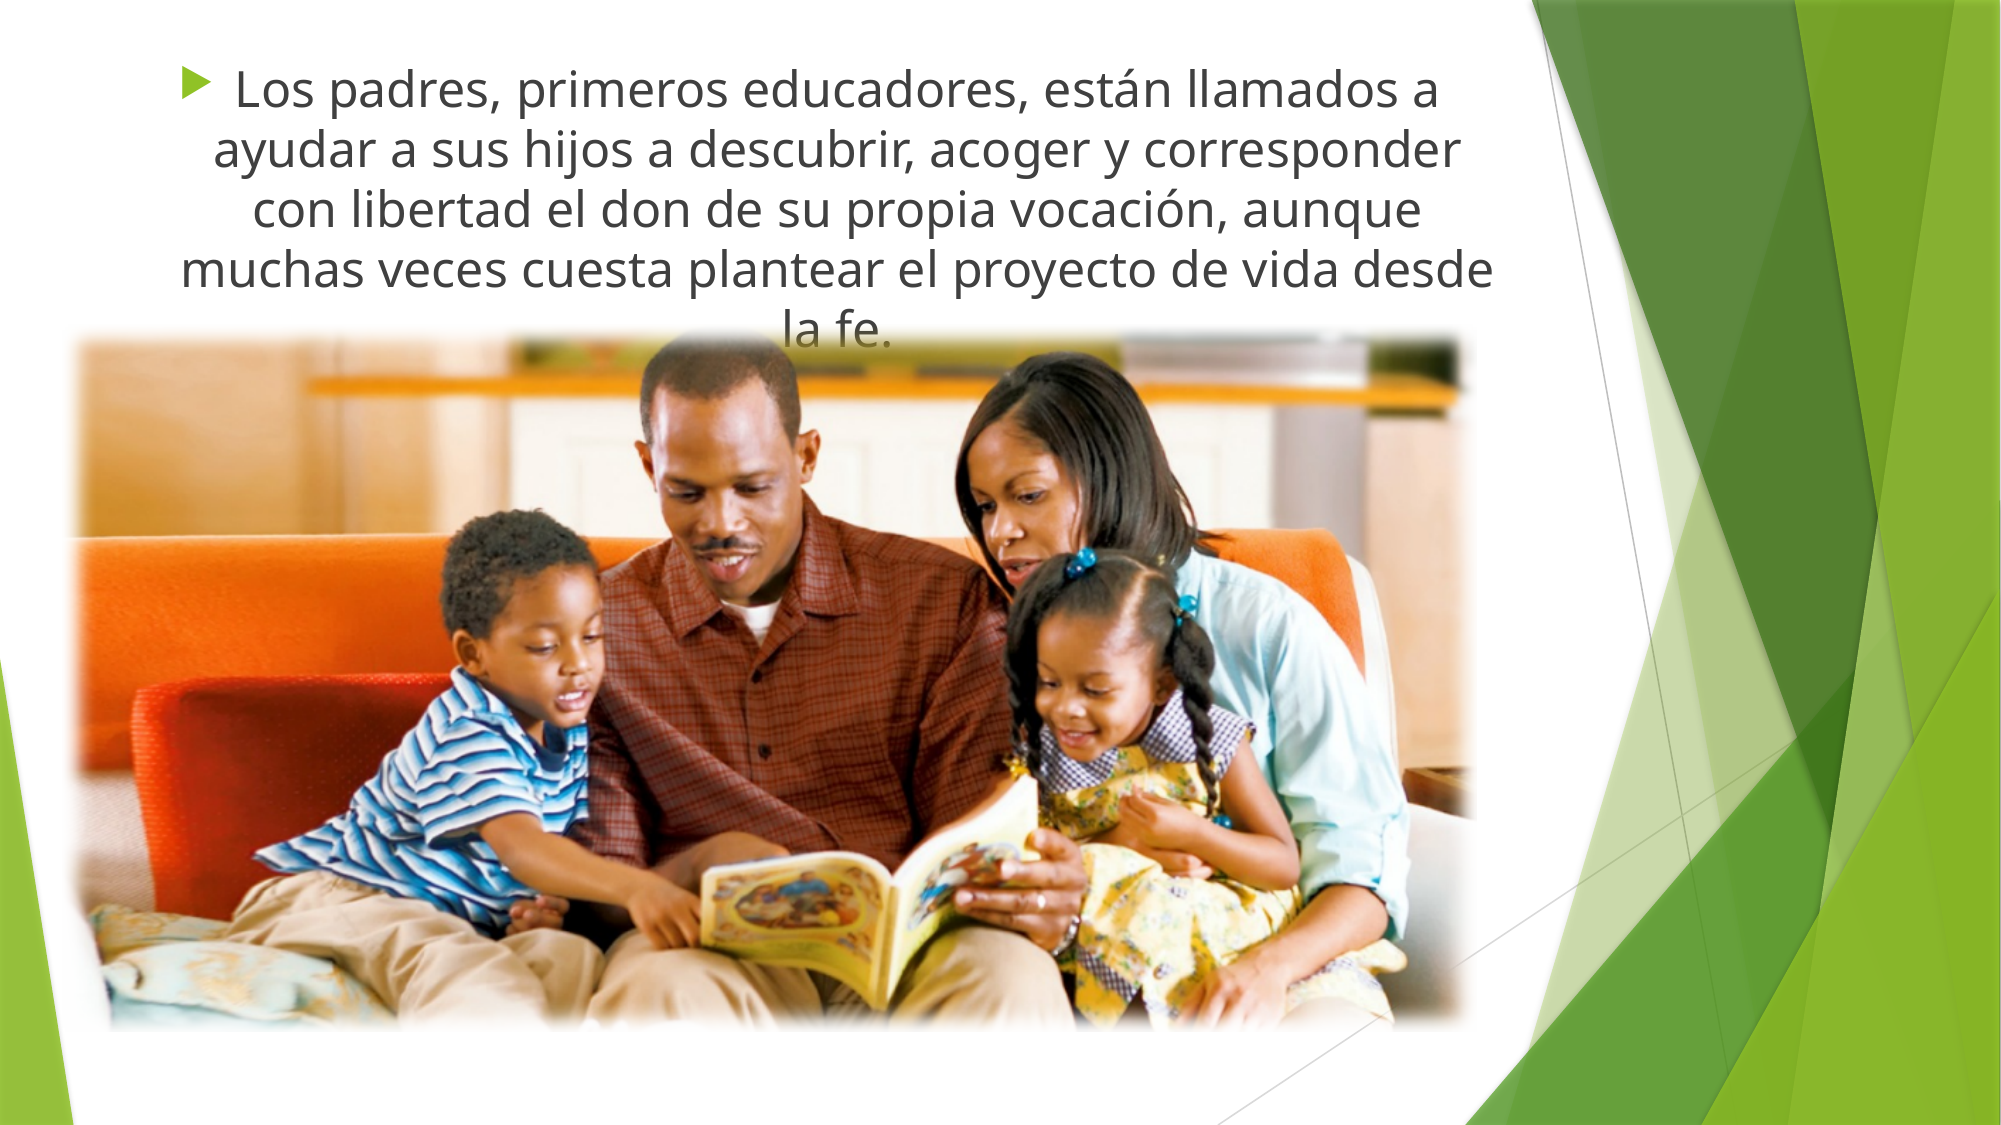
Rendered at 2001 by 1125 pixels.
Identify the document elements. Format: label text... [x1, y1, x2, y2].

picture [61, 323, 1478, 1032]
list Los padres, primeros educadores, están llamados a ayudar a sus hijos a descubrir, acoger y corresponder con libertad el don de su propia vocación, aunque muchas veces cuesta plantear el proyecto de vida desde la fe. [104, 50, 1515, 687]
